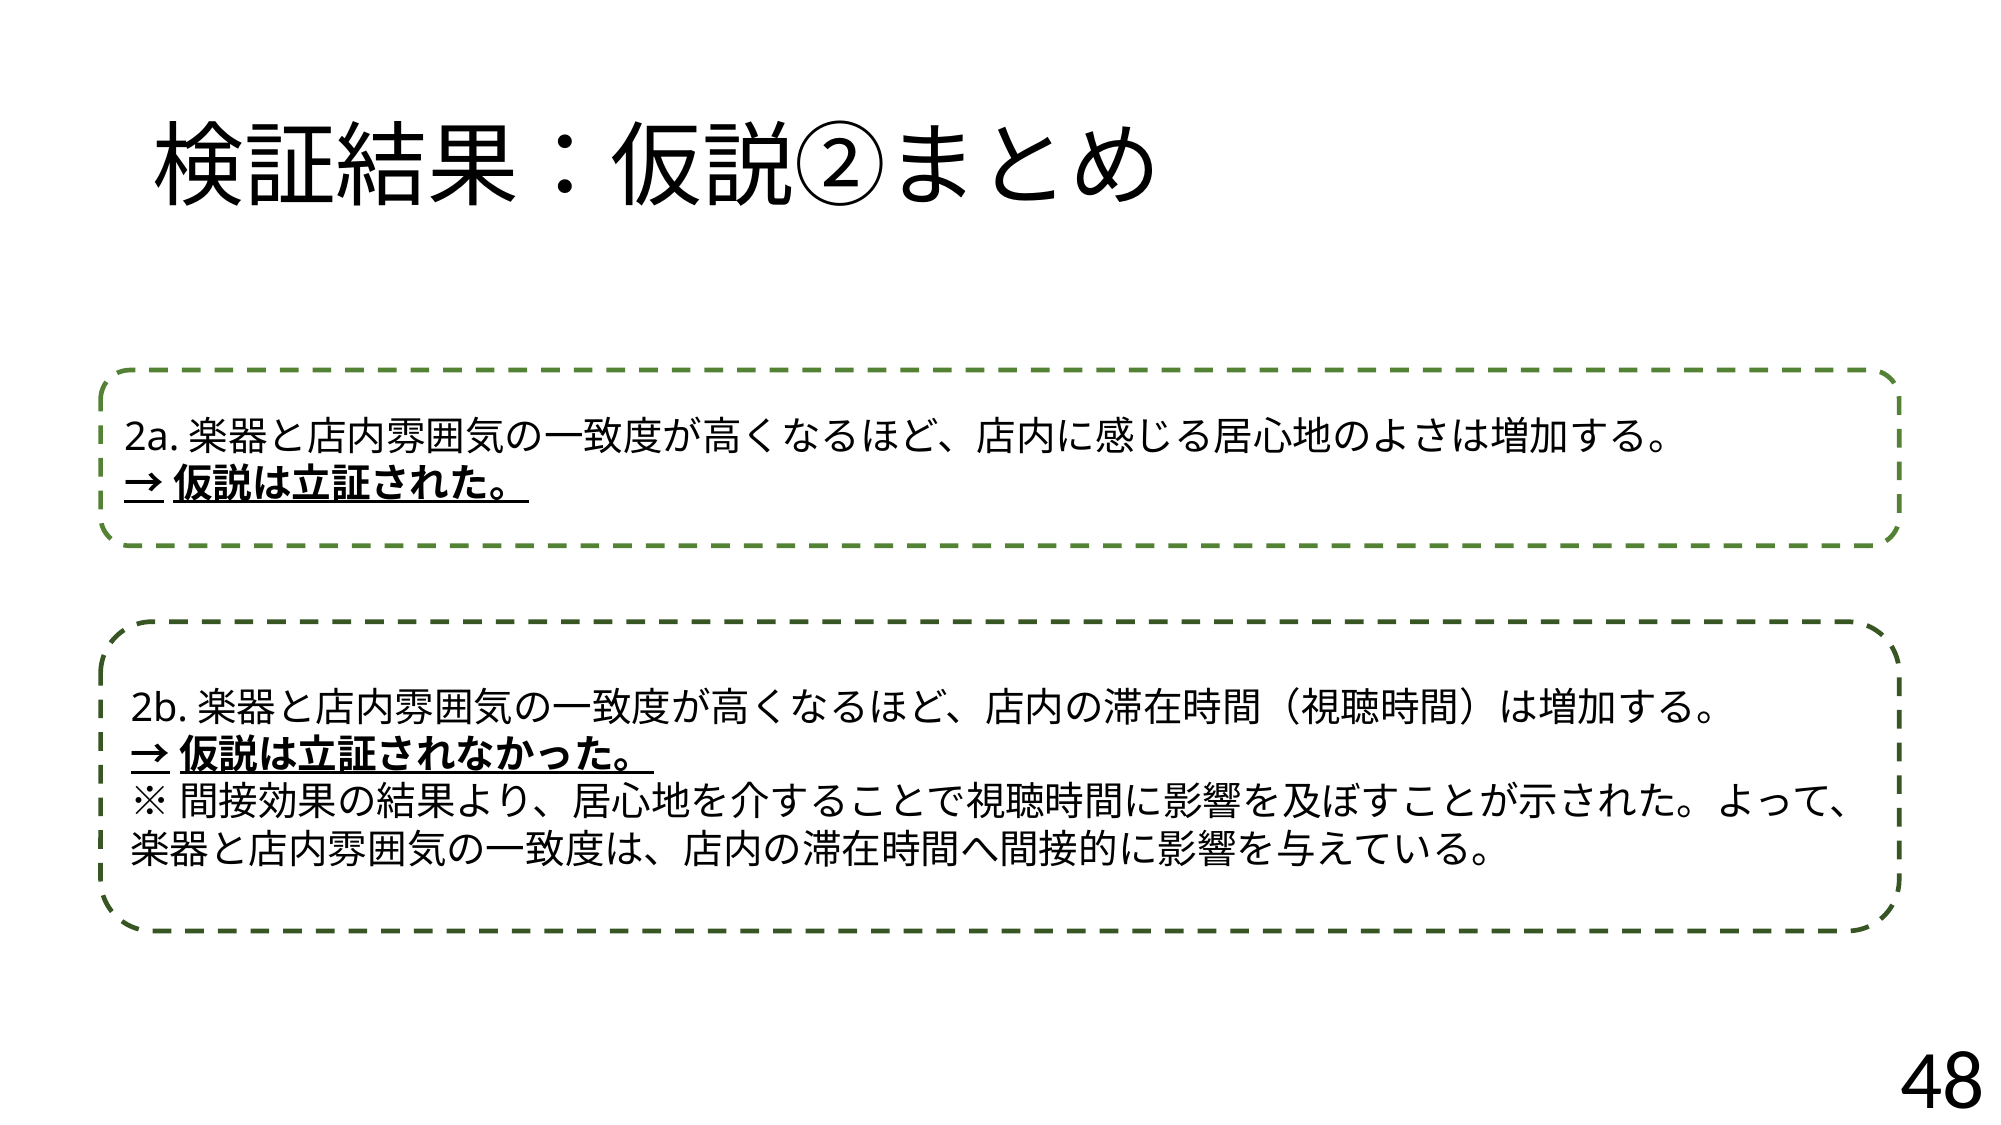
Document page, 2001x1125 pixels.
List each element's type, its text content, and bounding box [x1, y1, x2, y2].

text_box 2a.楽器と店内雰囲気の一致度が高くなるほど、店内に感じる居心地のよさは増加する。 →仮説は立証された。 [99, 369, 1901, 547]
title 検証結果：仮説②まとめ [137, 59, 1863, 278]
slide_number 48 [1550, 1044, 2000, 1105]
text_box 」 [935, 644, 1004, 707]
text_box 2b.楽器と店内雰囲気の一致度が高くなるほど、店内の滞在時間（視聴時間）は増加する。 →仮説は立証されなかった。 ※間接効果の結果より、居心地を介することで視聴時間に影響を及ぼすことが示された。よって、楽器と店内雰囲気の一致度は、店内の滞在時間へ間接的に影響を与えている。 [99, 620, 1901, 932]
